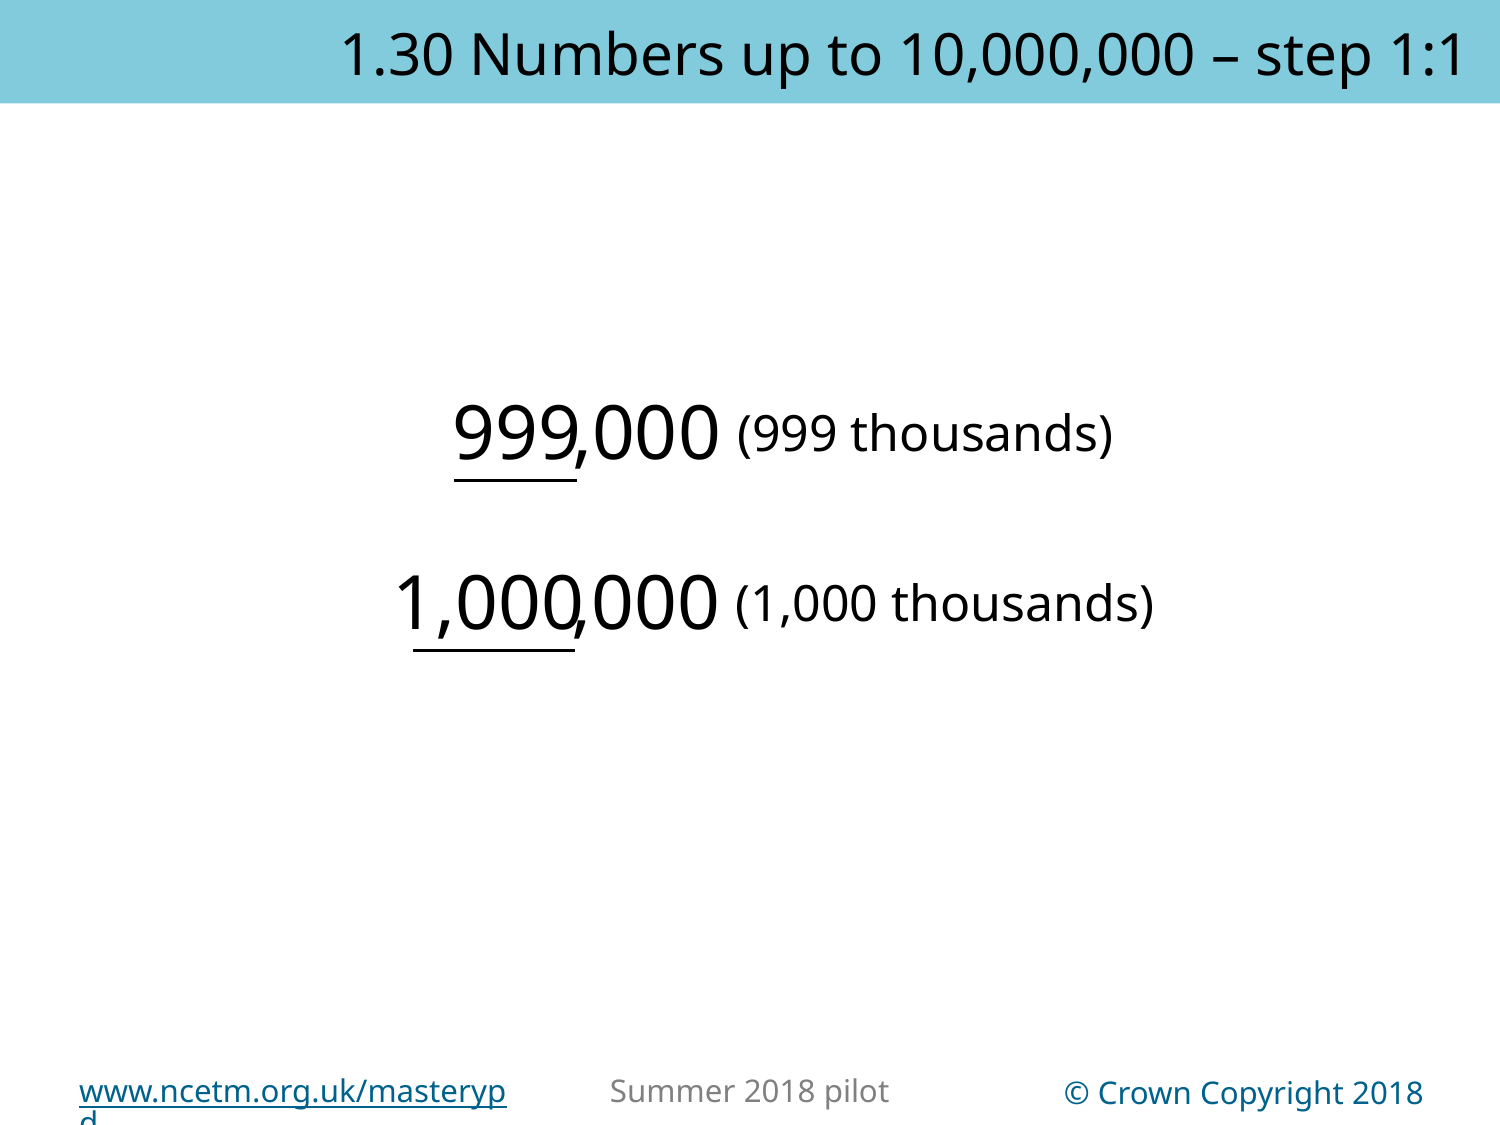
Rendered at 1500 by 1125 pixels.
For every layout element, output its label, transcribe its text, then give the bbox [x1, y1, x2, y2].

text_box 999 [437, 387, 597, 484]
list 1.30 Numbers up to 10,000,000 – step 1:1 [0, 0, 1500, 104]
text_box (999 thousands) [722, 400, 1129, 470]
text_box ,000 [597, 387, 737, 484]
text_box (1,000 thousands) [720, 571, 1169, 641]
text_box ,000 [600, 557, 736, 654]
text_box 1,000 [377, 557, 600, 654]
